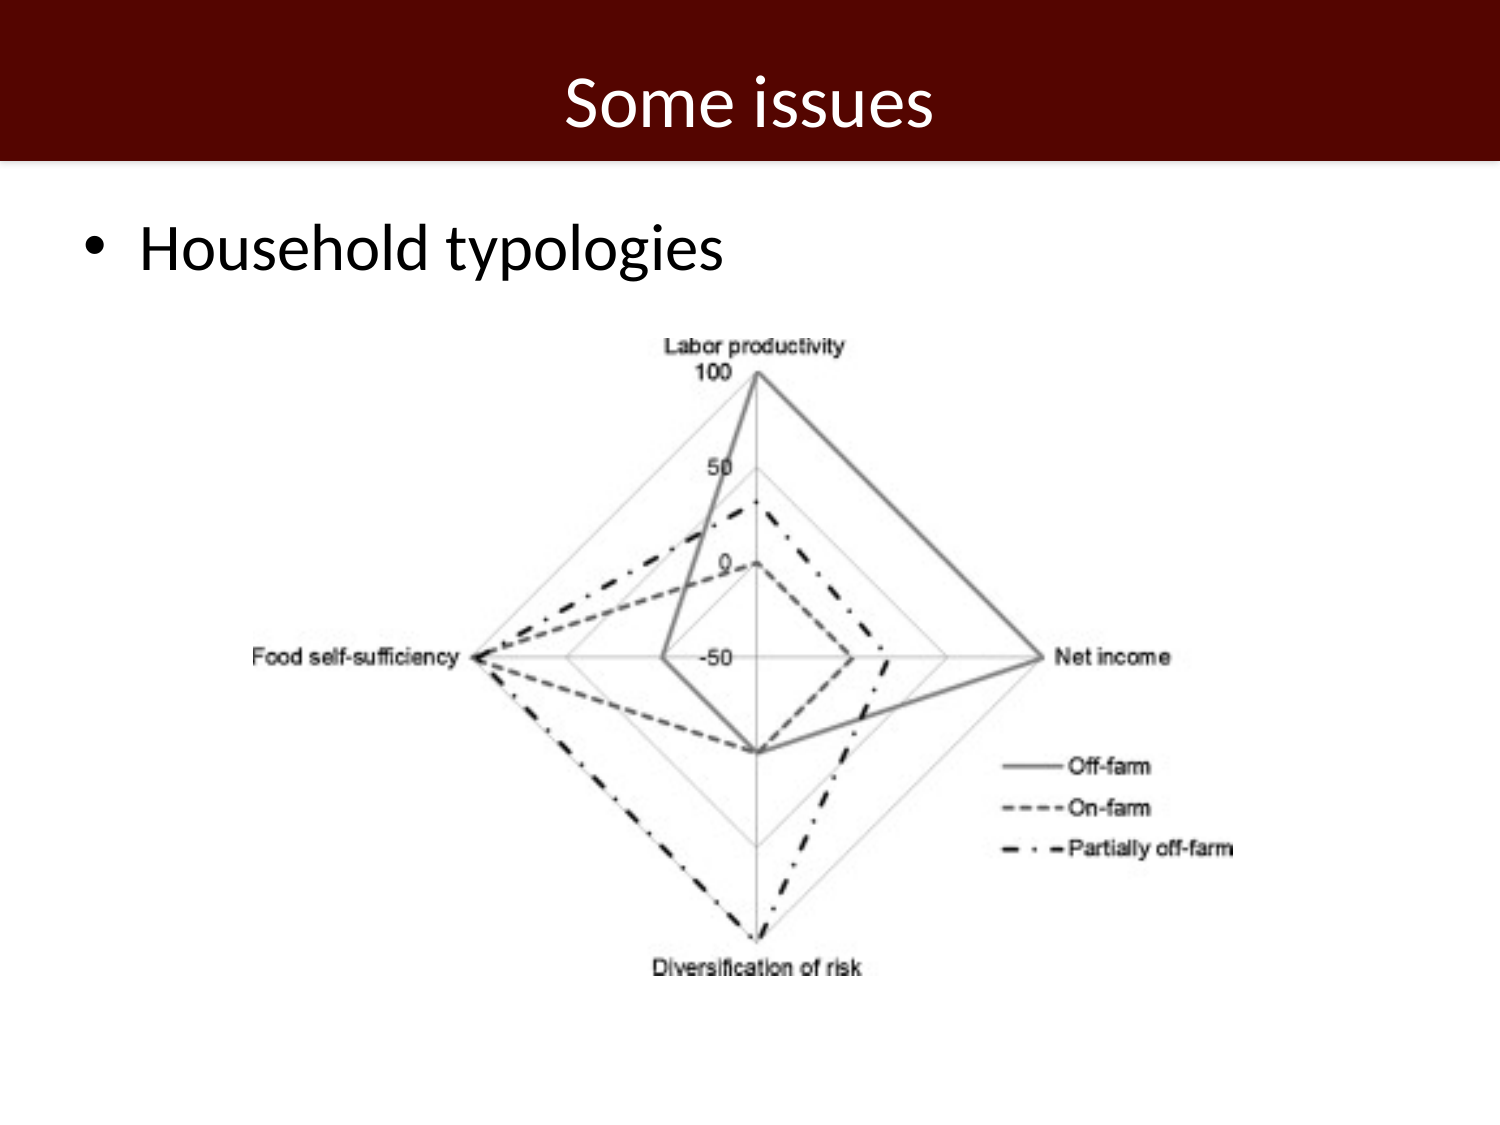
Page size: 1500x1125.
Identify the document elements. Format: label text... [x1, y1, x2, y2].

list Household typologies [68, 196, 1419, 939]
title Some issues [75, 3, 1425, 191]
picture [252, 337, 1233, 977]
